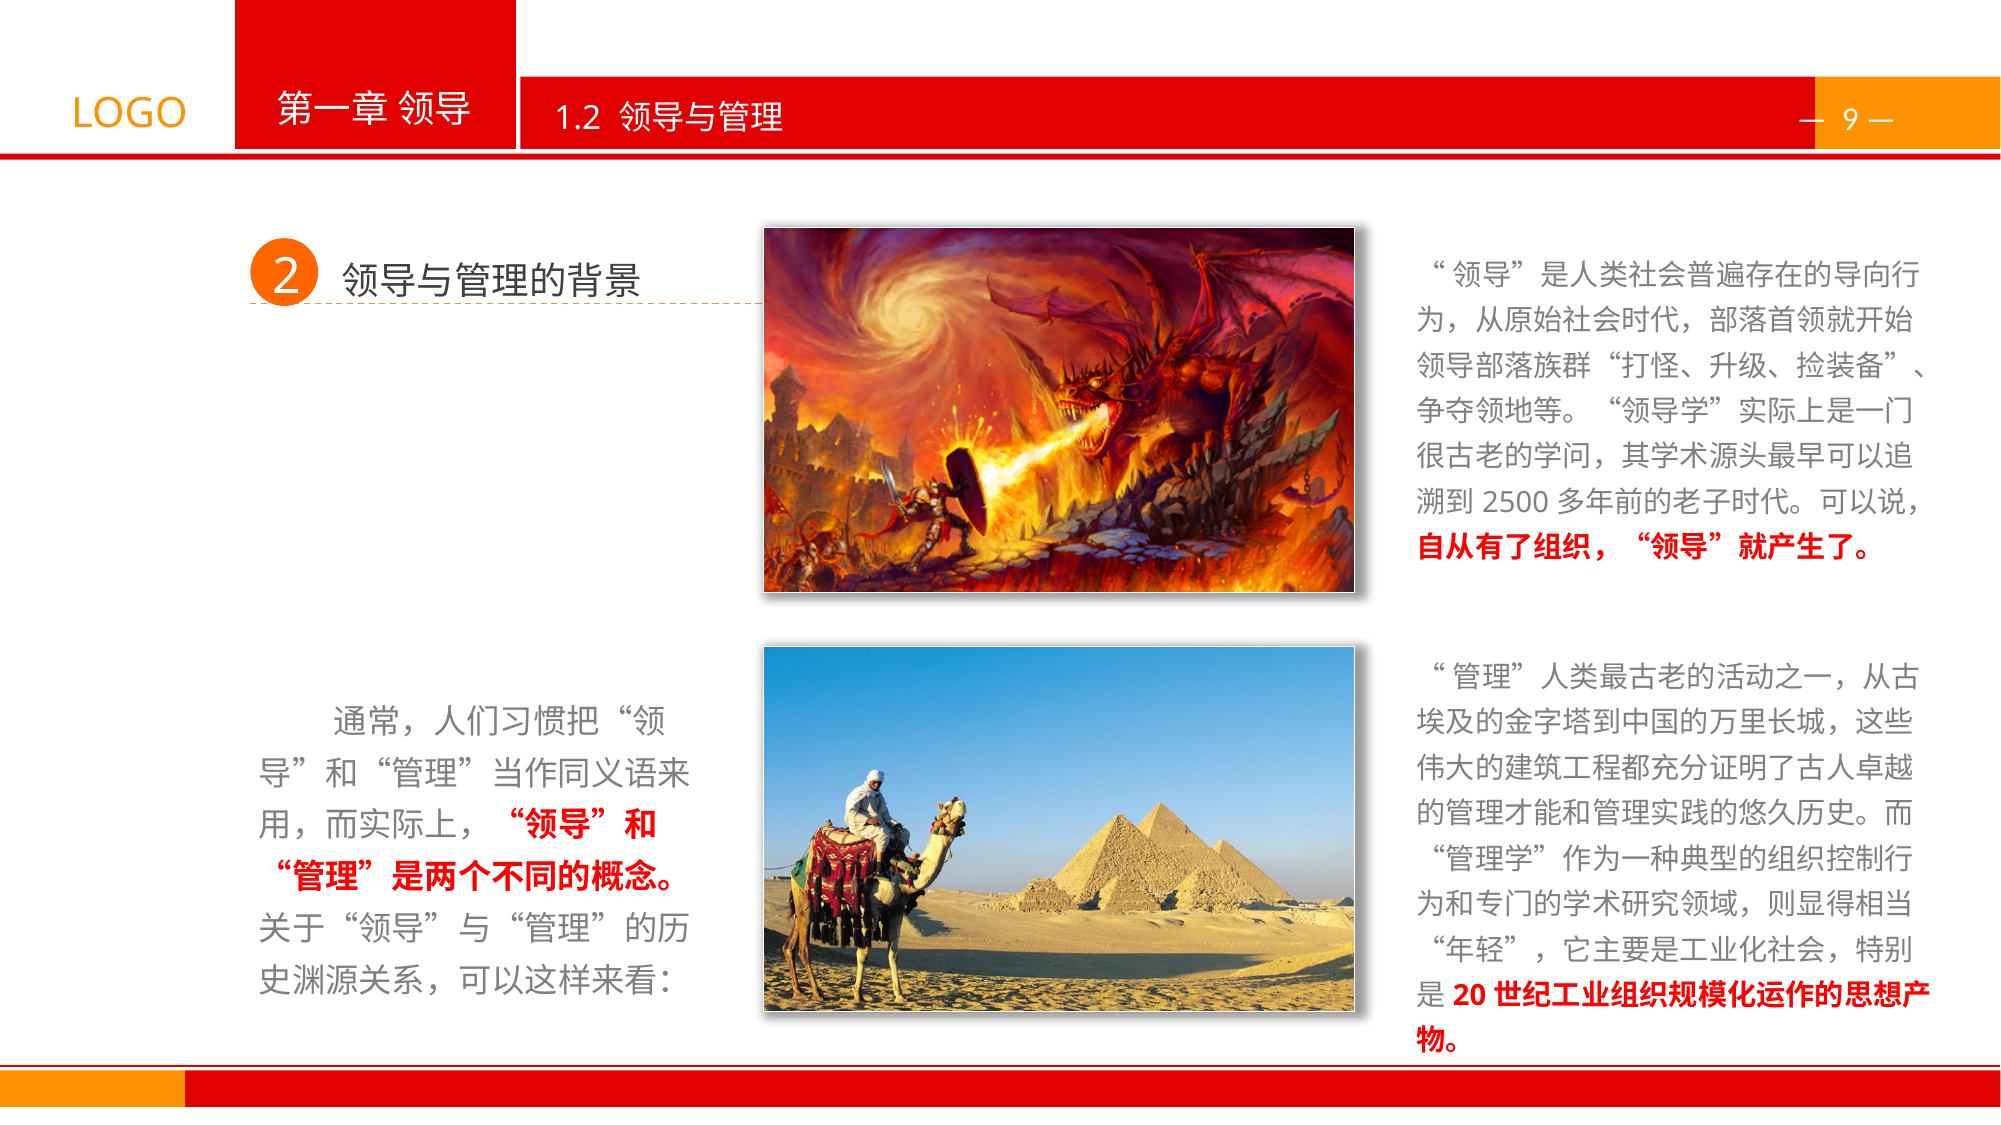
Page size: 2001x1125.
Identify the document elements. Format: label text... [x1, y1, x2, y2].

text_box 领导与管理的背景 [326, 227, 757, 302]
text_box 通常，人们习惯把“领导”和“管理”当作同义语来用，而实际上，“领导”和“管理”是两个不同的概念。关于“领导”与“管理”的历史渊源关系，可以这样来看： [244, 680, 717, 1007]
text_box “管理”人类最古老的活动之一，从古埃及的金字塔到中国的万里长城，这些伟大的建筑工程都充分证明了古人卓越的管理才能和管理实践的悠久历史。而“管理学”作为一种典型的组织控制行为和专门的学术研究领域，则显得相当“年轻”，它主要是工业化社会，特别是20世纪工业组织规模化运作的思想产物。 [1401, 640, 1957, 1064]
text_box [250, 235, 319, 312]
picture [763, 646, 1355, 1012]
text_box “领导”是人类社会普遍存在的导向行为，从原始社会时代，部落首领就开始领导部落族群“打怪、升级、捡装备”、争夺领地等。“领导学”实际上是一门很古老的学问，其学术源头最早可以追溯到2500多年前的老子时代。可以说，自从有了组织，“领导”就产生了。 [1401, 238, 1957, 571]
picture [763, 227, 1355, 593]
